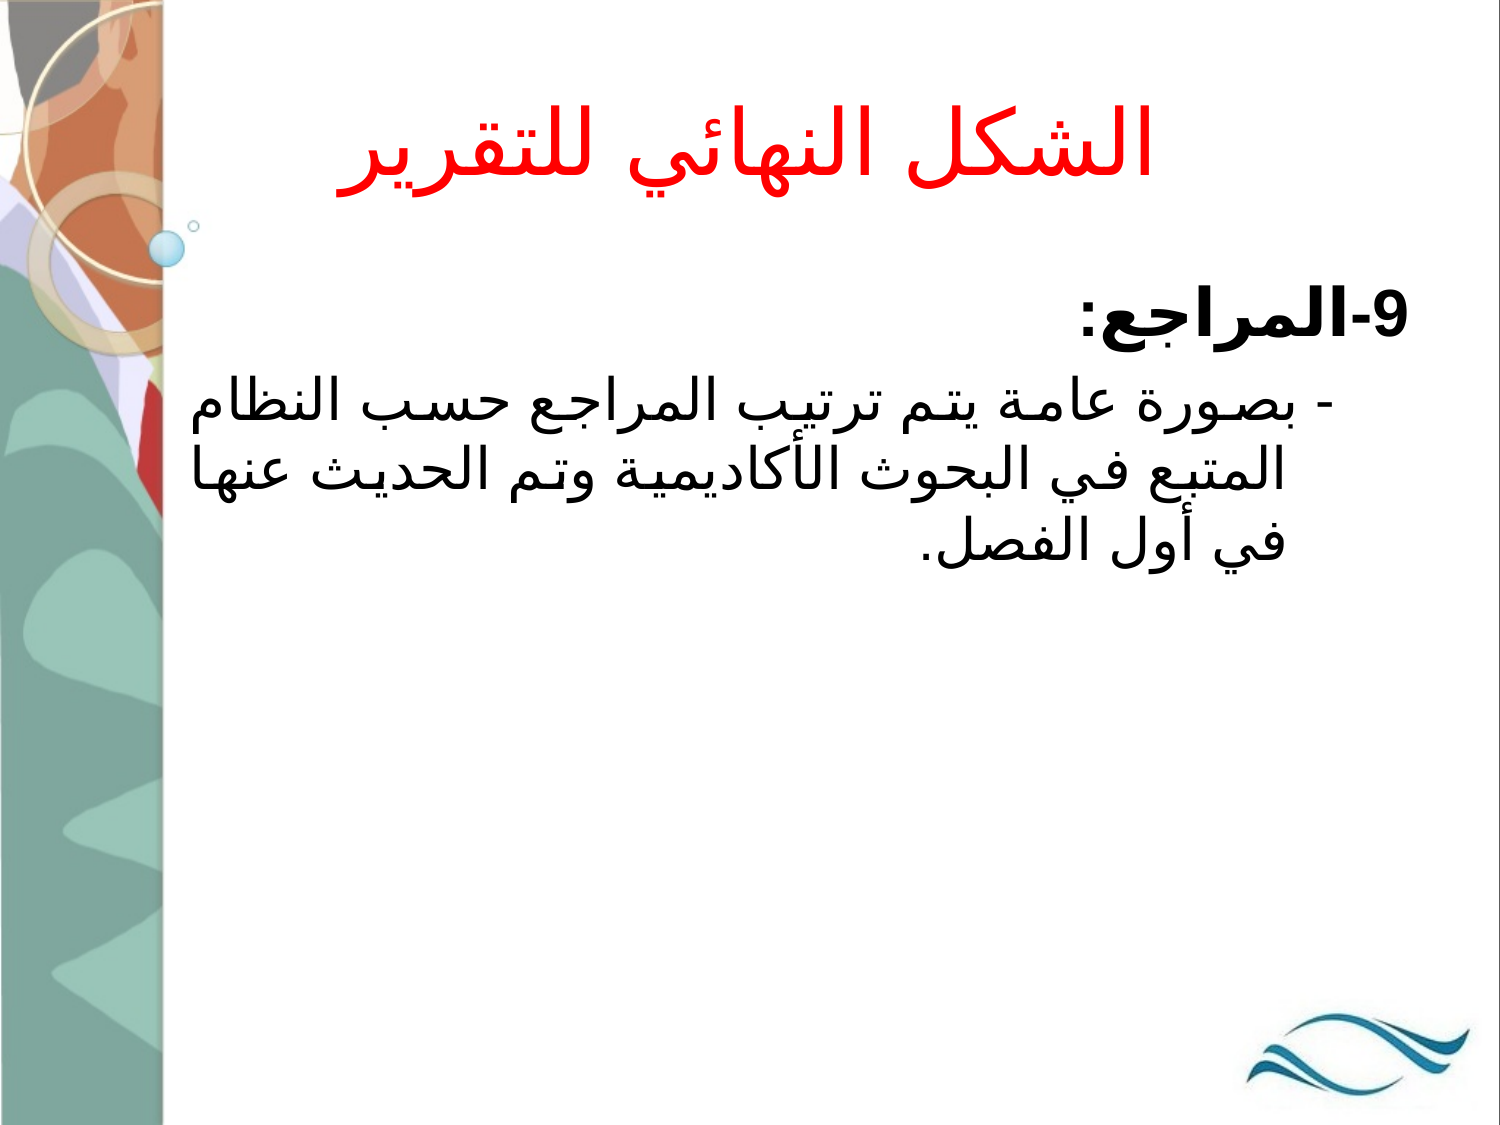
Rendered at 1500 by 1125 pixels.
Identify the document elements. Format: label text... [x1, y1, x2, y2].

list 9-المراجع: - بصورة عامة يتم ترتيب المراجع حسب النظام المتبع في البحوث الأكاديمية وتم الحديث عنها في أول الفصل. [174, 262, 1426, 1006]
title الشكل النهائي للتقرير [74, 44, 1426, 233]
picture [0, 0, 1500, 1125]
